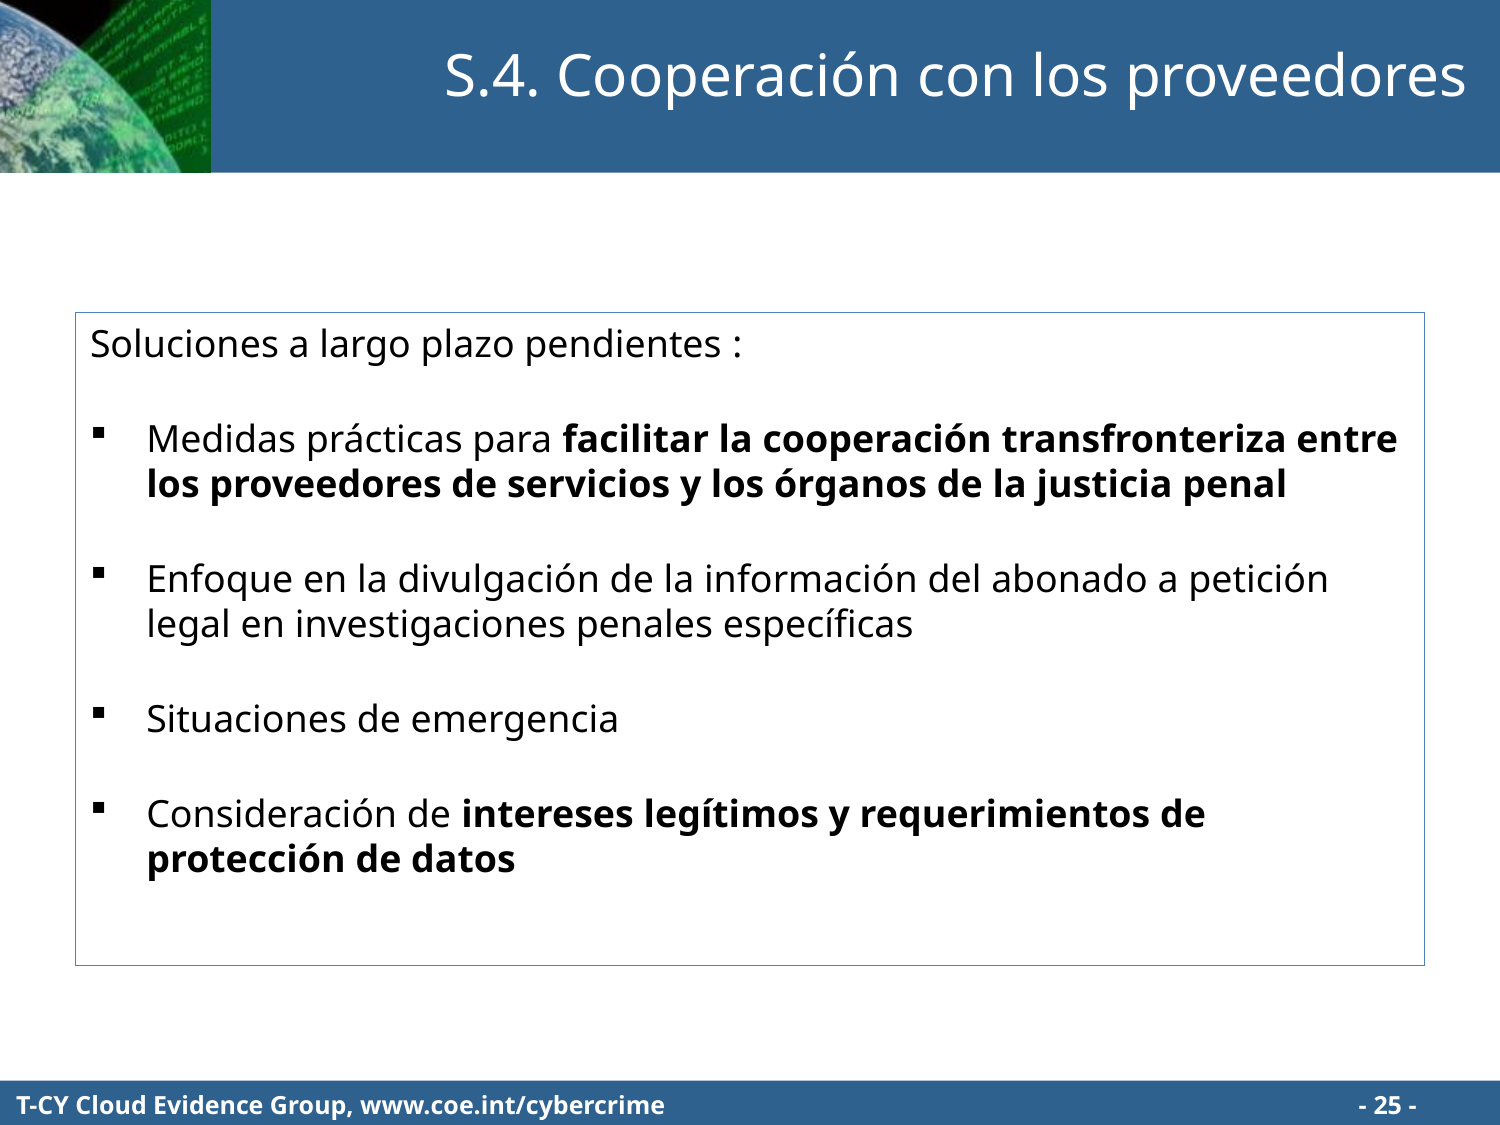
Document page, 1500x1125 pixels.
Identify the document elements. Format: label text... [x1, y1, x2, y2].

list Soluciones a largo plazo pendientes : Medidas prácticas para facilitar la cooperación transfronteriza entre los proveedores de servicios y los órganos de la justicia penal Enfoque en la divulgación de la información del abonado a petición legal en investigaciones penales específicas Situaciones de emergencia Consideración de intereses legítimos y requerimientos de protección de datos [75, 312, 1425, 966]
text_box [214, 0, 1500, 175]
picture [0, 0, 212, 173]
text_box [0, 1079, 1500, 1125]
text_box T-CY Cloud Evidence Group, www.coe.int/cybercrime - 25 - [1, 1082, 1500, 1125]
text_box S.4. Cooperación con los proveedores [230, 31, 1483, 116]
